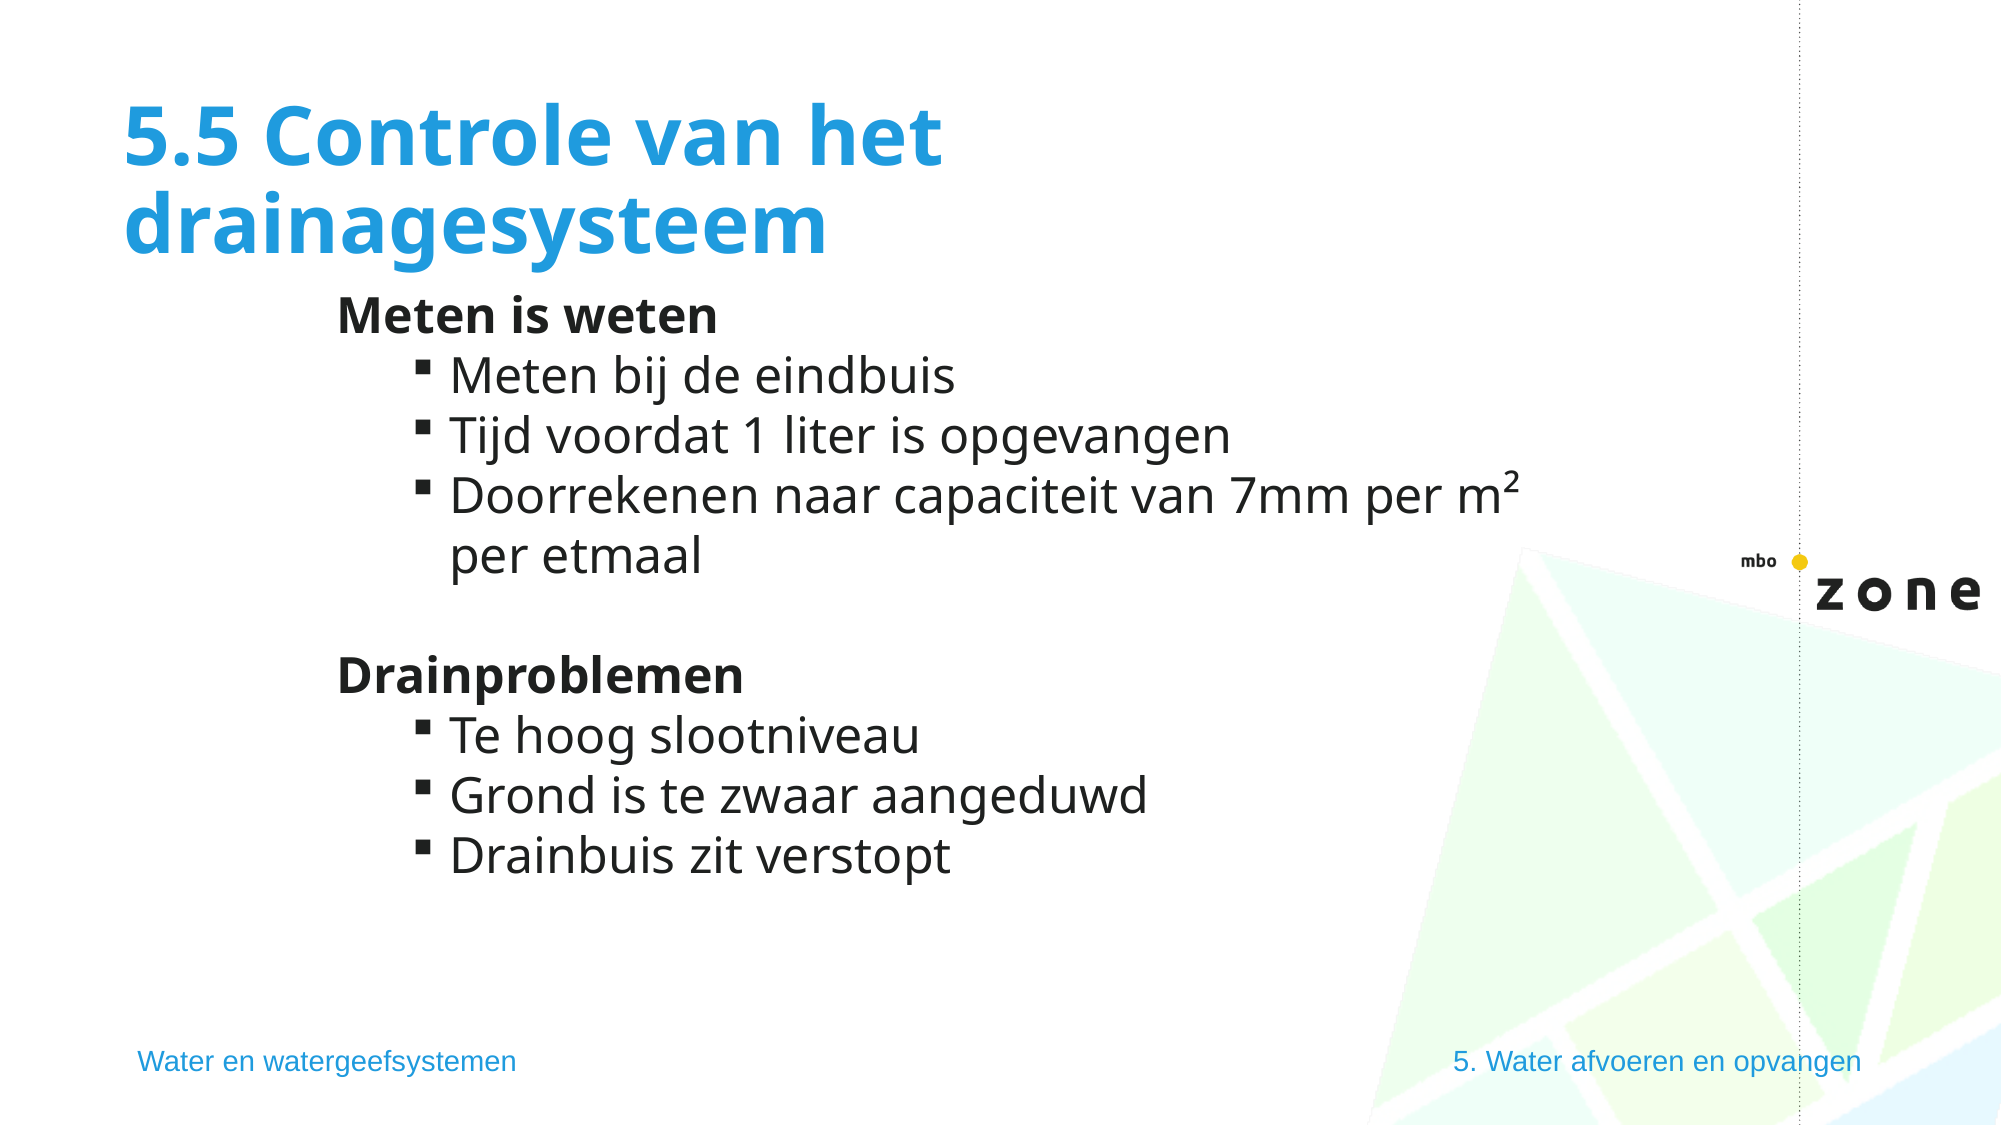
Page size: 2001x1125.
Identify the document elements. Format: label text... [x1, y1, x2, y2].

title 5.5 Controle van het drainagesysteem [124, 94, 1607, 272]
list Water en watergeefsystemen [137, 1042, 639, 1103]
picture [1596, 0, 2001, 1125]
list Meten is weten Meten bij de eindbuis Tijd voordat 1 liter is opgevangen Doorrekenen naar capaciteit van 7mm per m² per etmaal Drainproblemen Te hoog slootniveau Grond is te zwaar aangeduwd Drainbuis zit verstopt [336, 283, 1607, 998]
list 5. Water afvoeren en opvangen [1334, 1042, 1863, 1103]
